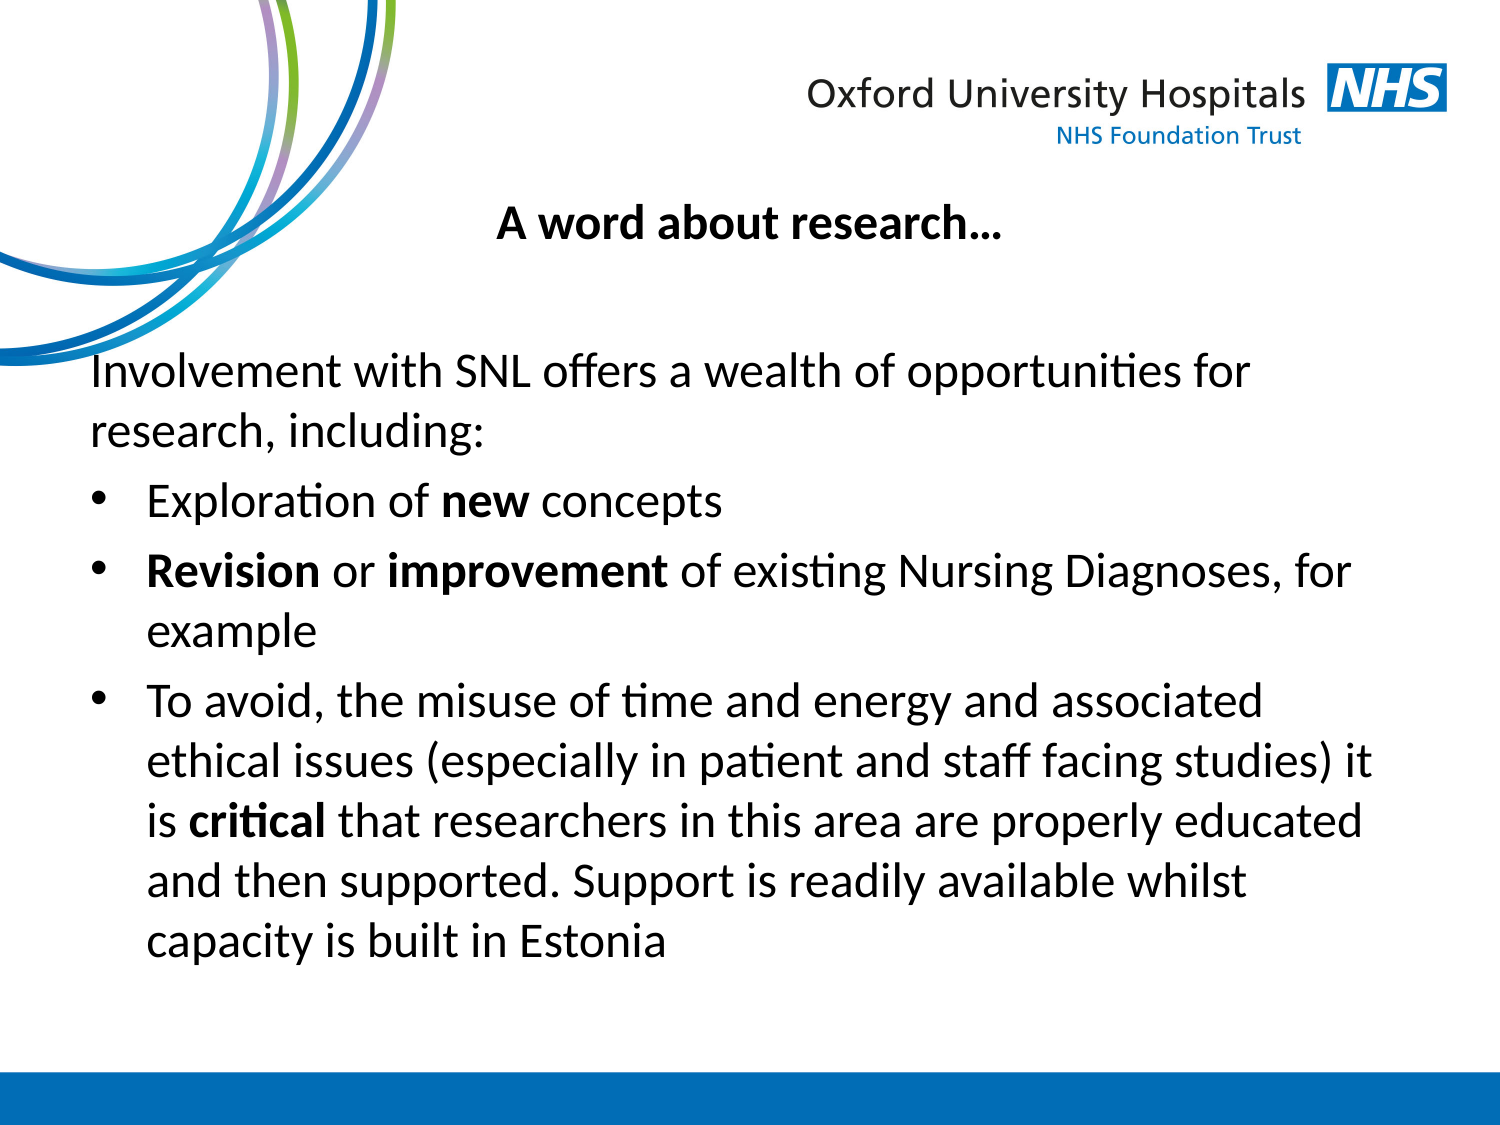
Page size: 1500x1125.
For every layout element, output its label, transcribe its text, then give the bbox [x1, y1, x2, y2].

list Involvement with SNL offers a wealth of opportunities for research, including: Exploration of new concepts Revision or improvement of existing Nursing Diagnoses, for example To avoid, the misuse of time and energy and associated ethical issues (especially in patient and staff facing studies) it is critical that researchers in this area are properly educated and then supported. Support is readily available whilst capacity is built in Estonia [75, 329, 1425, 1005]
picture [0, 0, 1500, 1125]
title A word about research… [75, 151, 1425, 289]
